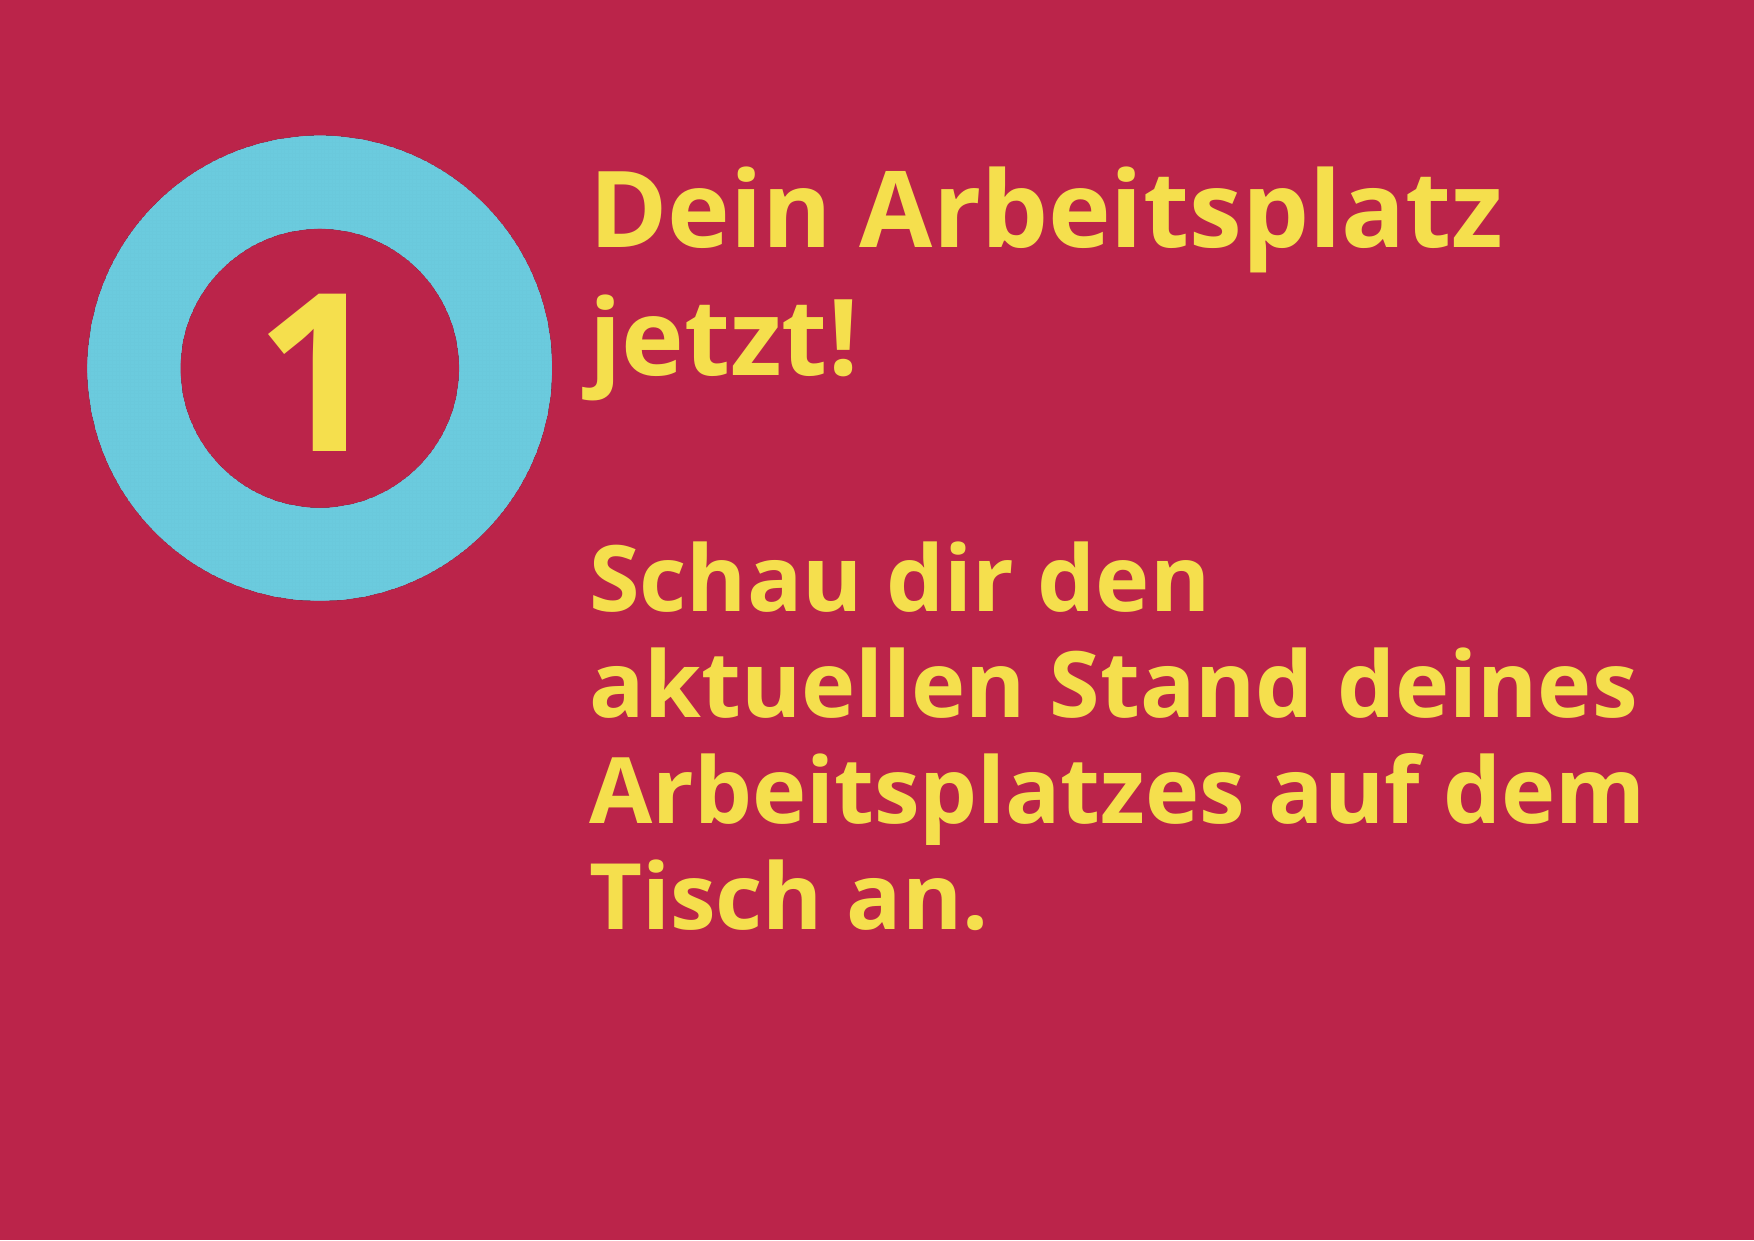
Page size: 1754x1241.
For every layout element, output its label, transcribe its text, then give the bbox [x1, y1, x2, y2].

picture [87, 135, 552, 601]
text_box Dein Arbeitsplatz jetzt! Schau dir den aktuellen Stand deines Arbeitsplatzes auf dem Tisch an. [574, 134, 1667, 1062]
